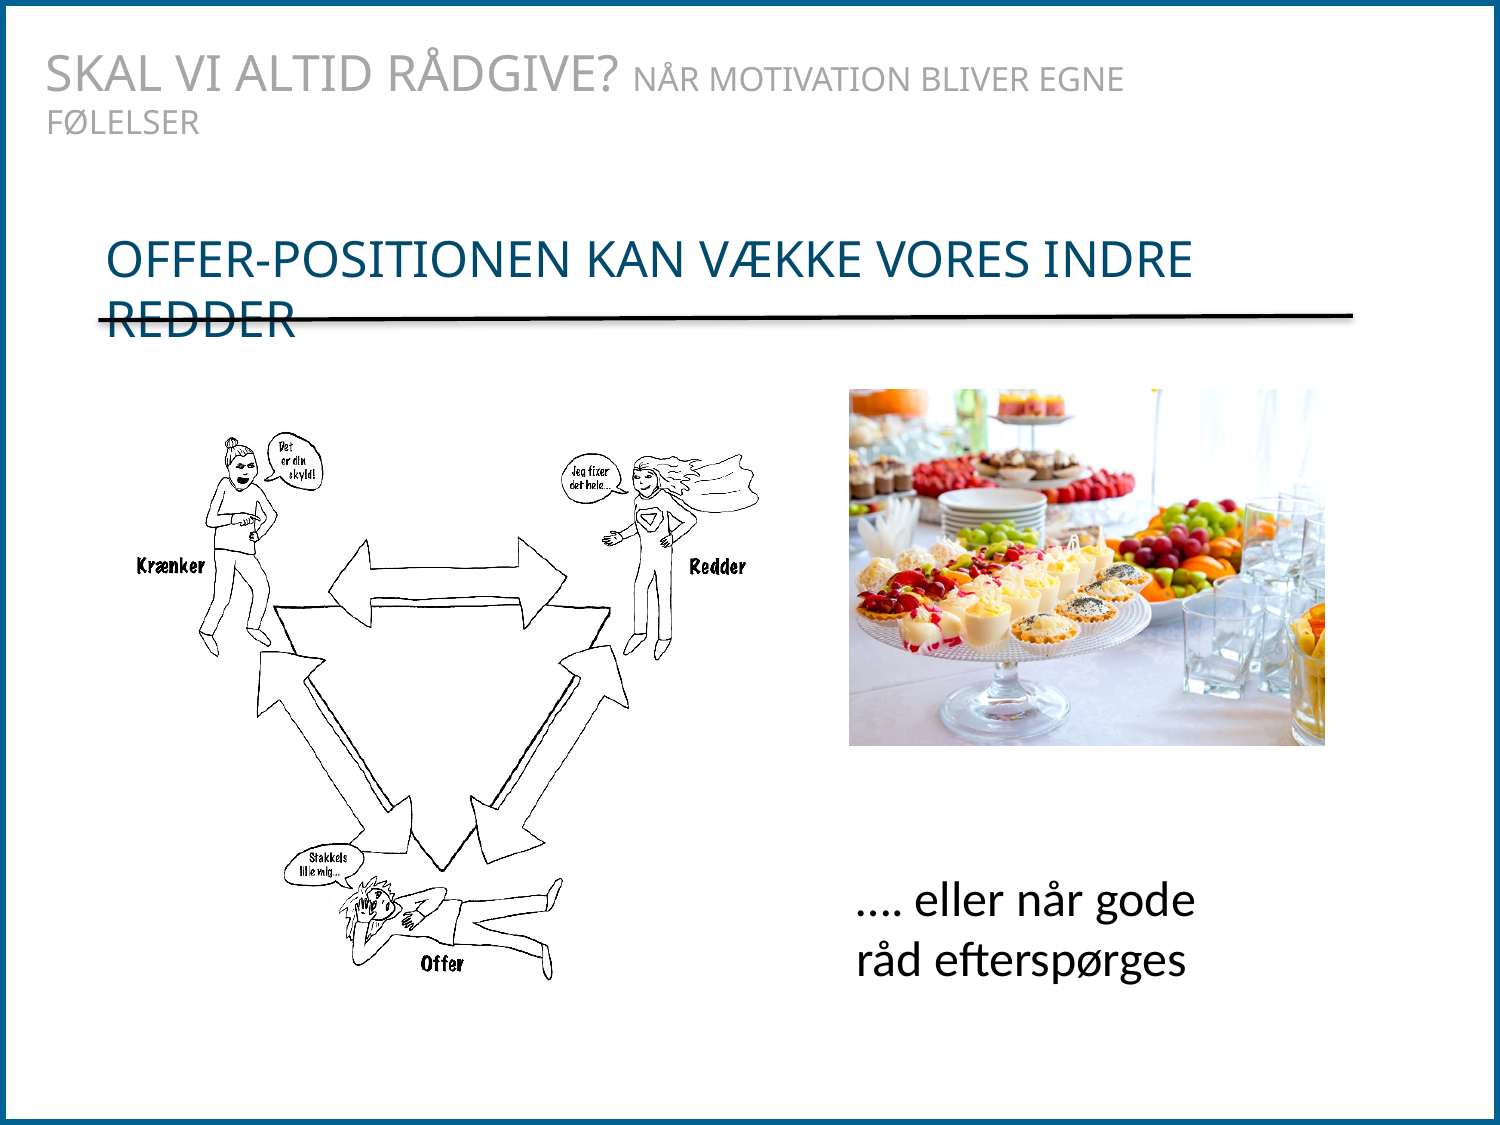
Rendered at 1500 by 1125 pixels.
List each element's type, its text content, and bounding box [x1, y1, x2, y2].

text_box …. eller når gode råd efterspørges [849, 859, 1230, 995]
picture [82, 406, 776, 1017]
picture [848, 389, 1325, 747]
text_box Skal vi altid rådgive? Når motivation bliver egne følelser [38, 33, 1197, 125]
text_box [98, 315, 1354, 321]
title Offer-positionEN kan vække vores indre redder [97, 219, 1325, 312]
